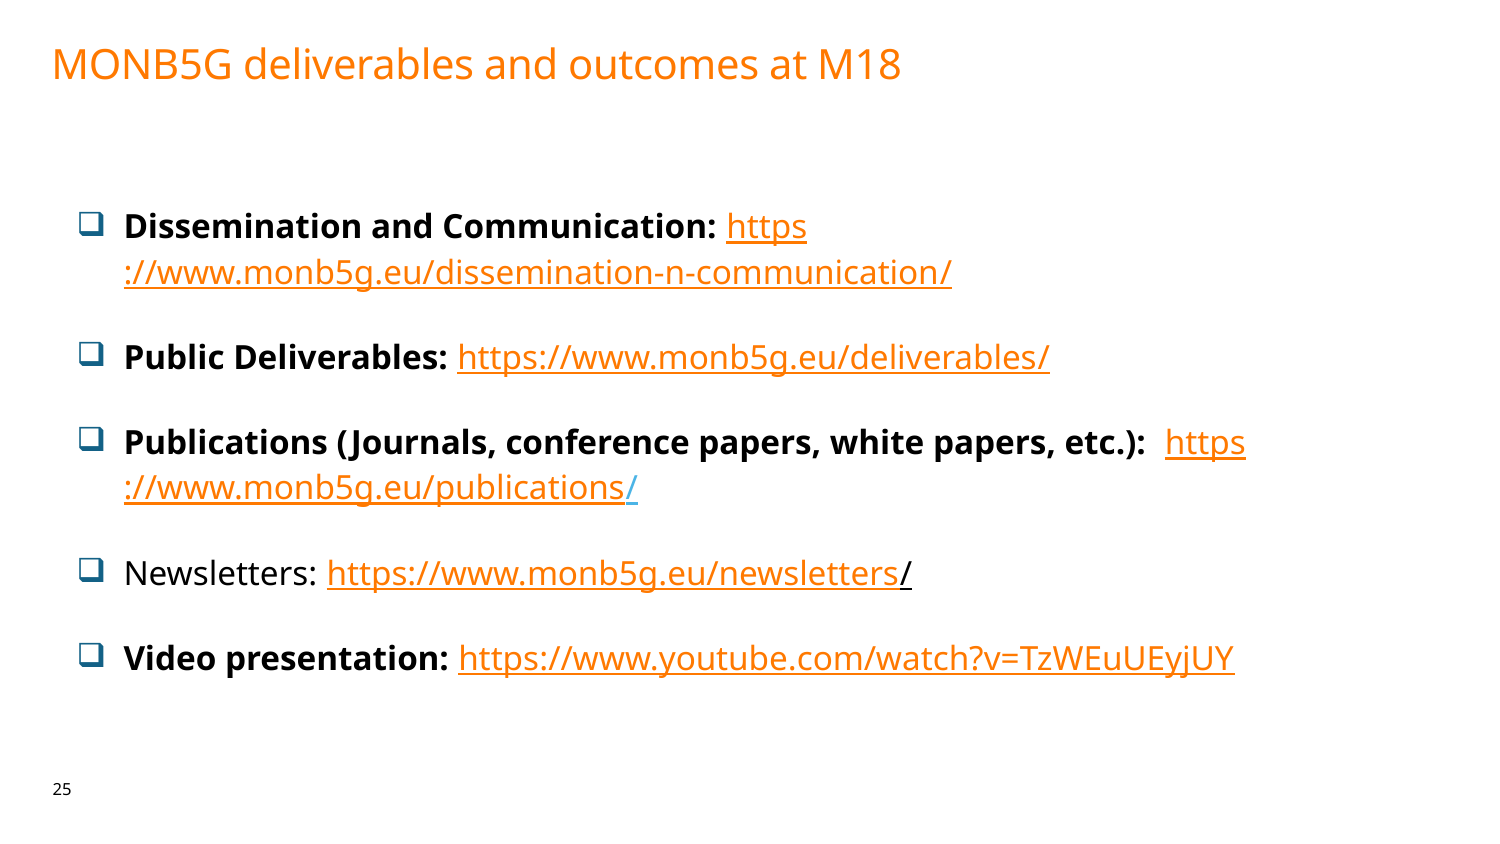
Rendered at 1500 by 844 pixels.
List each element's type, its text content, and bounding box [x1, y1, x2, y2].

text_box Dissemination and Communication: https://www.monb5g.eu/dissemination-n-communication/ Public Deliverables: https://www.monb5g.eu/deliverables/ Publications (Journals, conference papers, white papers, etc.): https://www.monb5g.eu/publications/ Newsletters: https://www.monb5g.eu/newsletters/ Video presentation: https://www.youtube.com/watch?v=TzWEuUEyjUY [76, 165, 1436, 844]
title MONB5G deliverables and outcomes at M18 [51, 43, 1449, 166]
